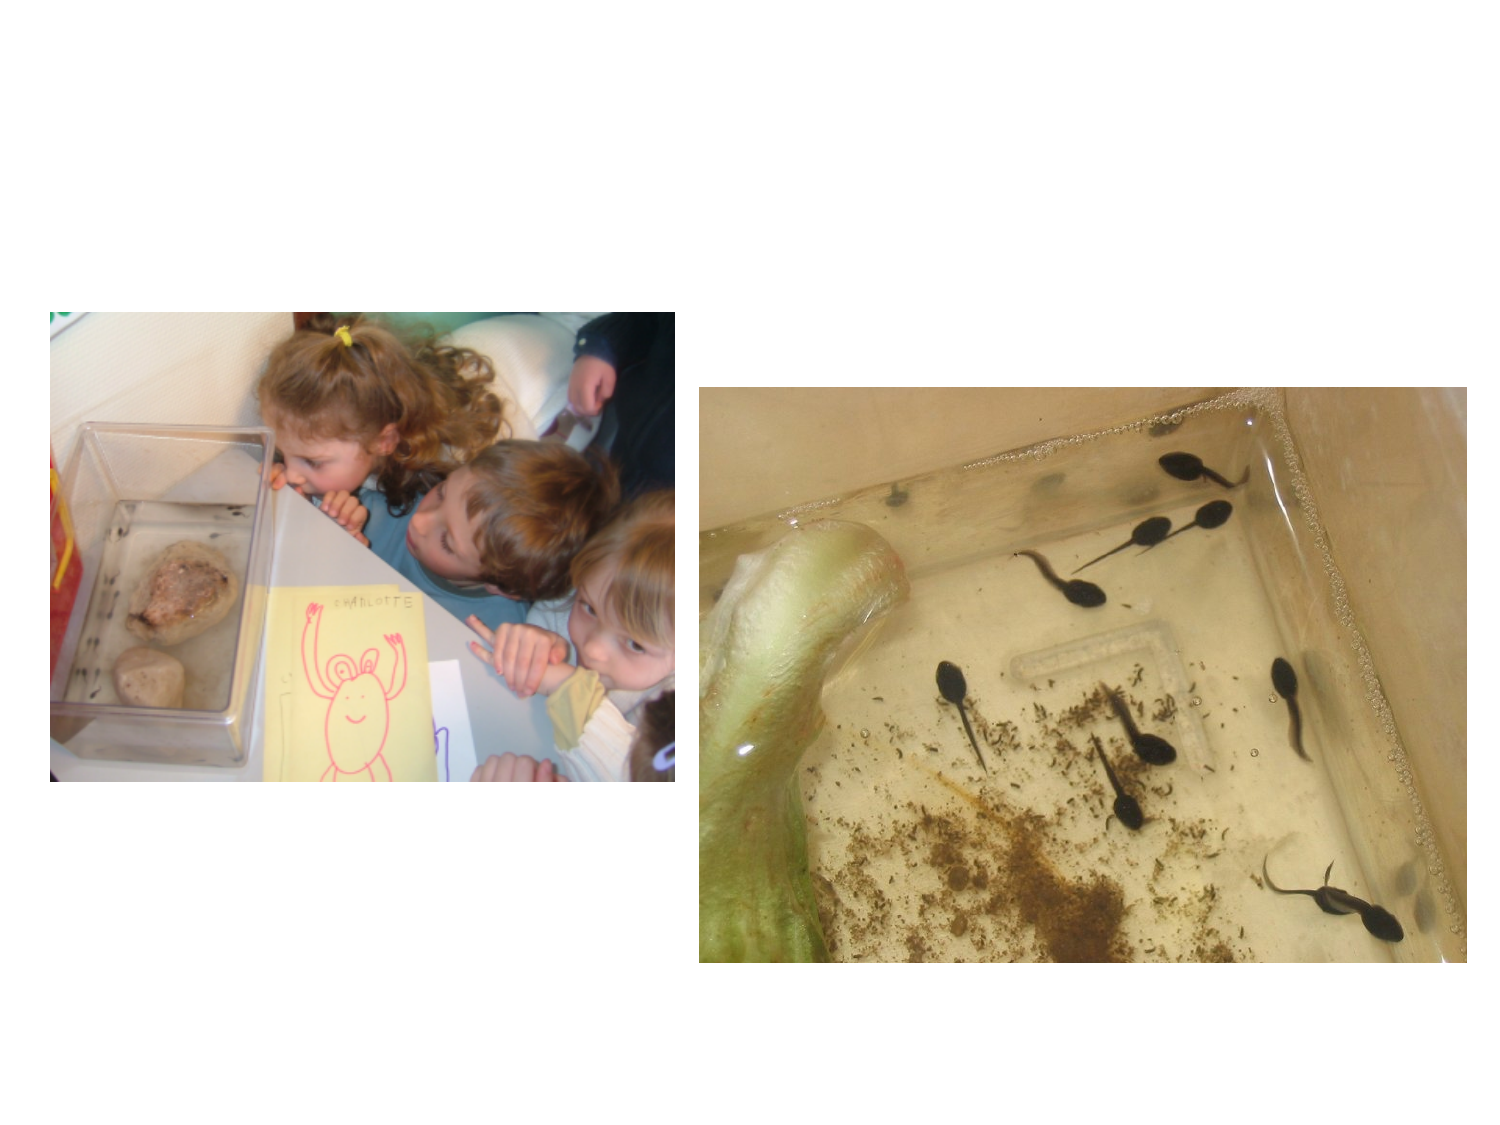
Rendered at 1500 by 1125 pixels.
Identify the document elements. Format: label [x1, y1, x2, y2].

picture [49, 312, 676, 782]
picture [699, 387, 1467, 963]
